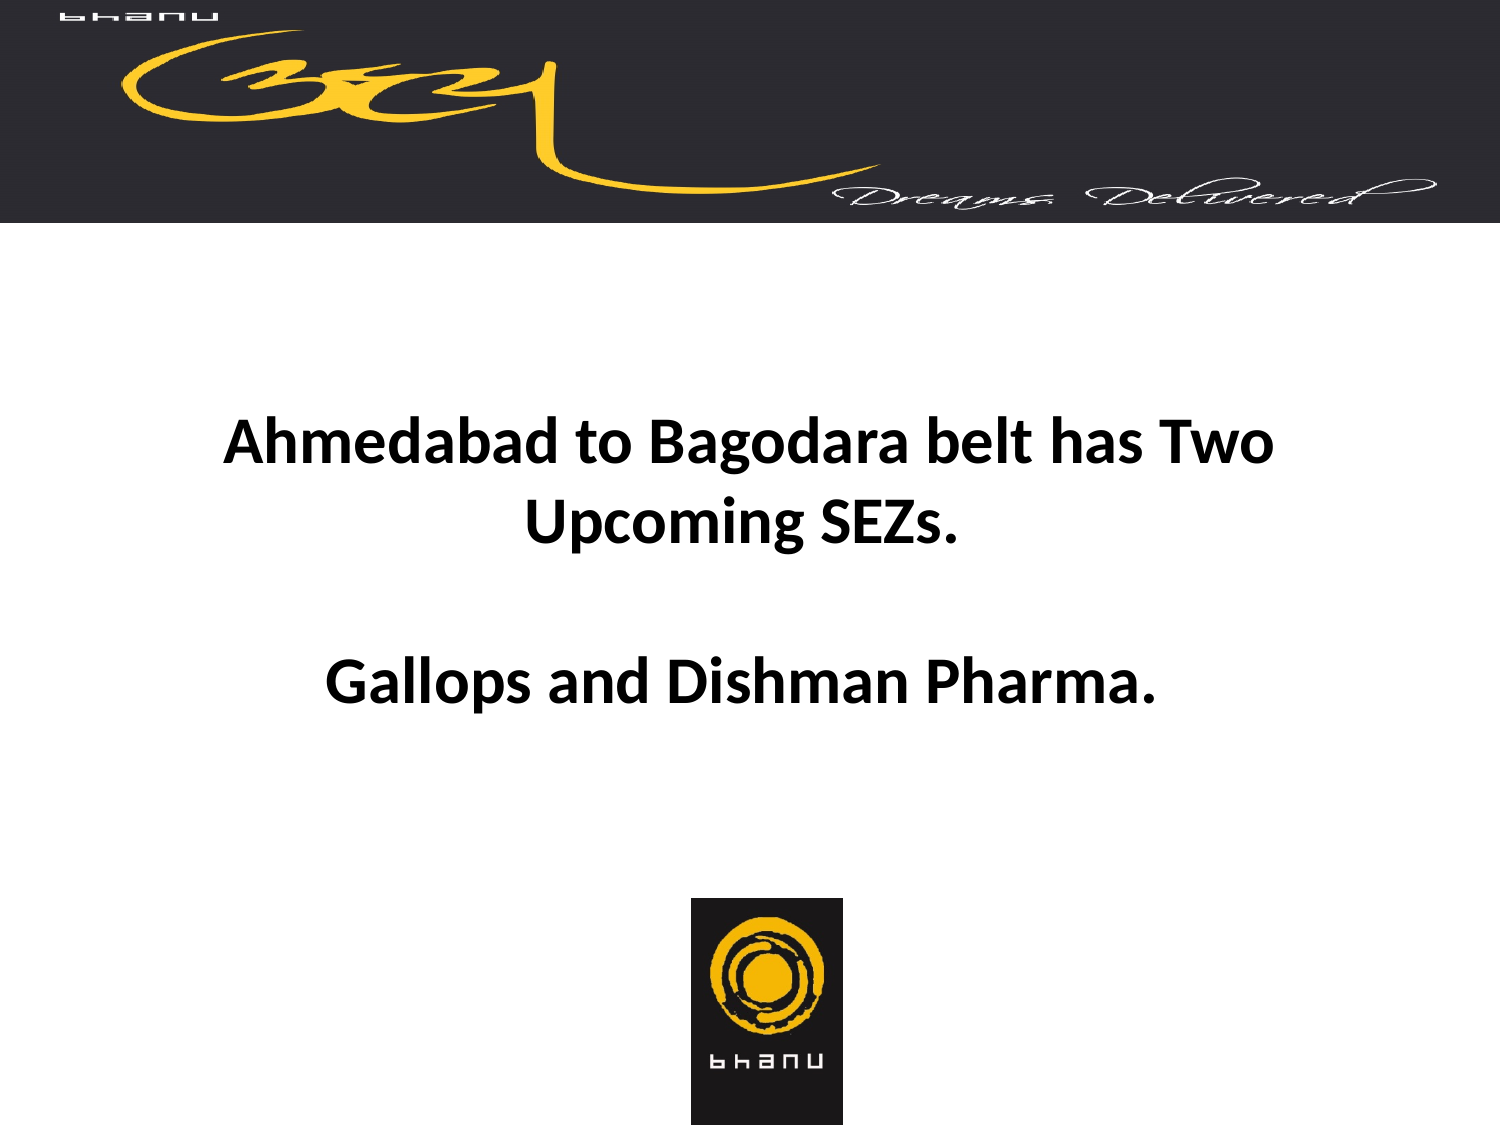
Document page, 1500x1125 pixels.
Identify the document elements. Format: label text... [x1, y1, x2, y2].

picture [0, 0, 1500, 223]
picture [691, 898, 843, 1125]
title Ahmedabad to Bagodara belt has Two Upcoming SEZs. Gallops and Dishman Pharma. [112, 222, 1388, 891]
